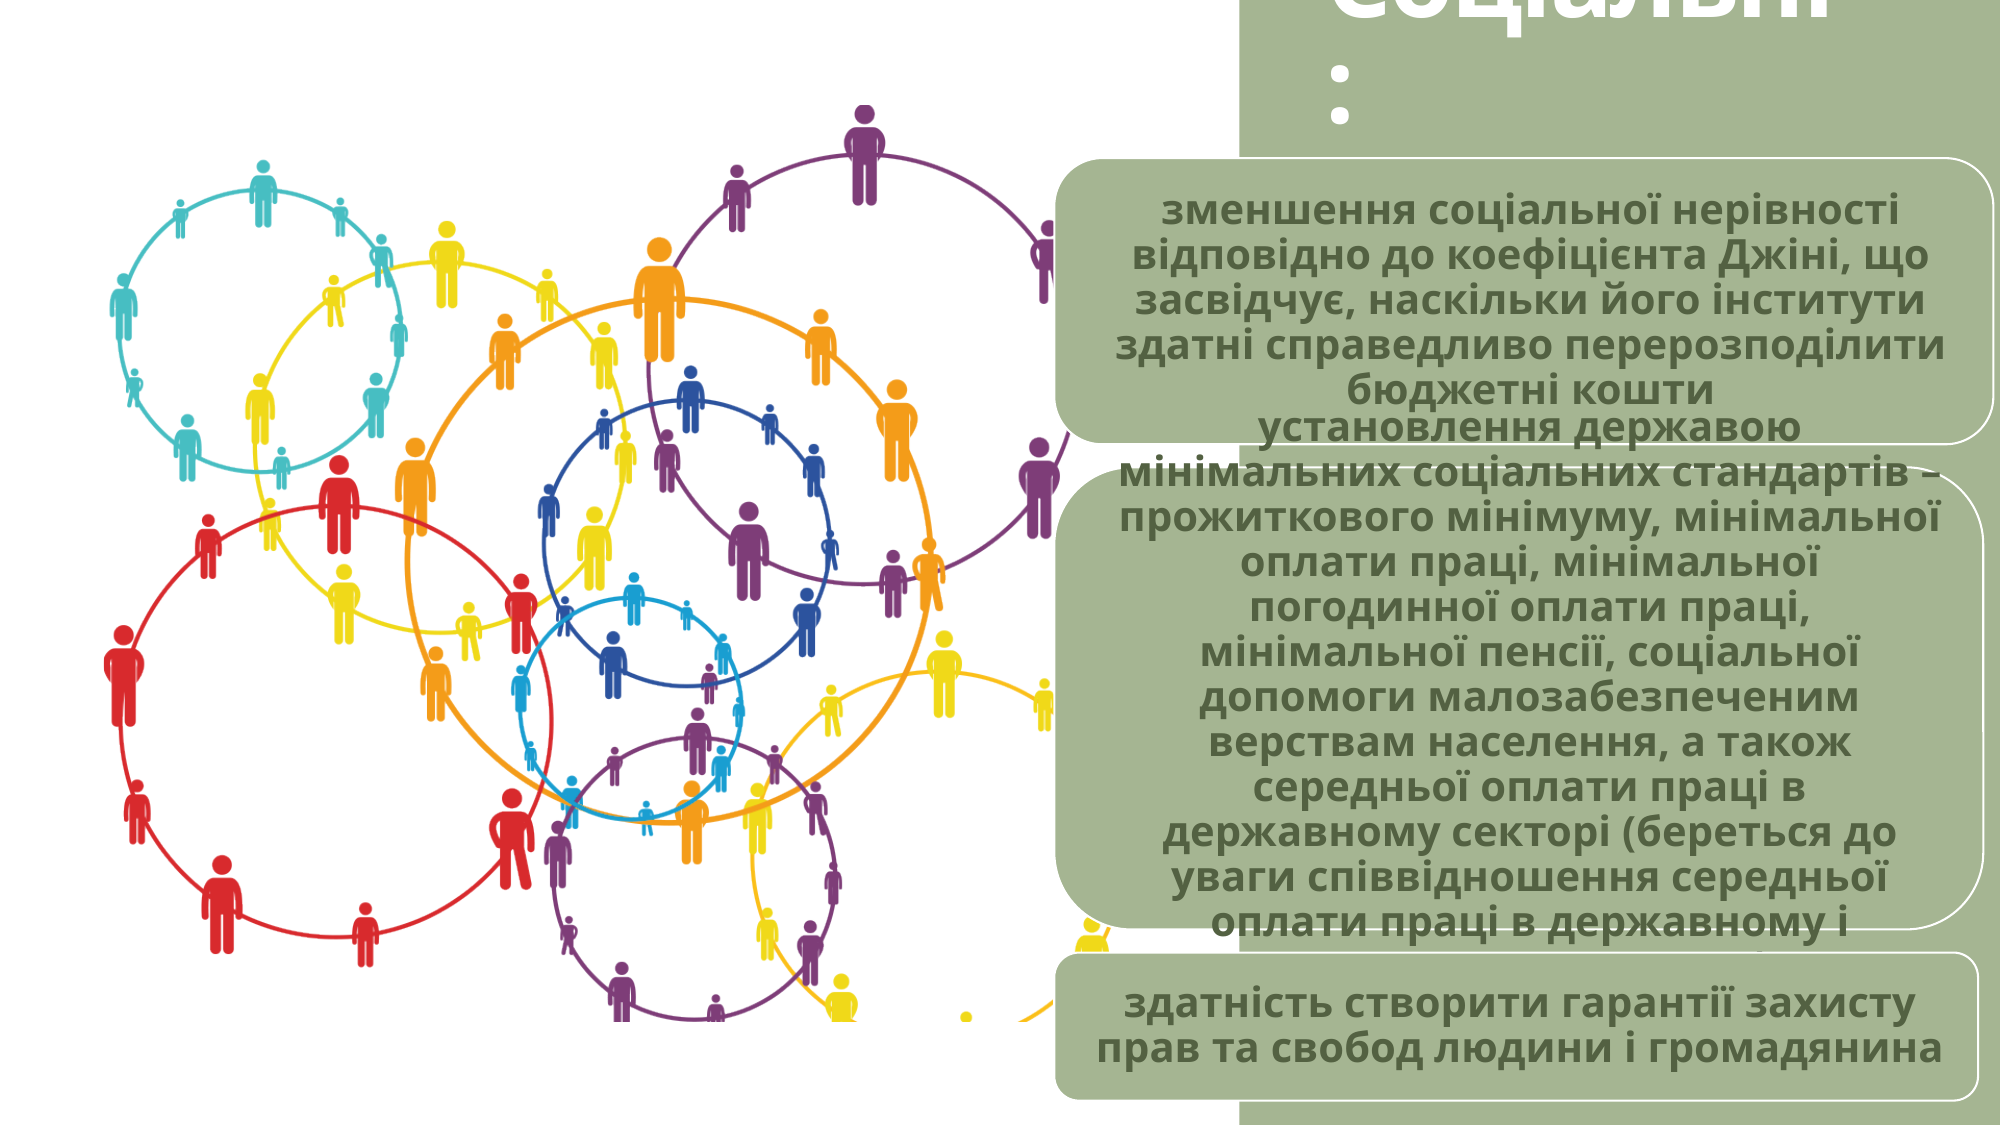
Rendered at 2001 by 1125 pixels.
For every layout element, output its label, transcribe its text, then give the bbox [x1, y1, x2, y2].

title Соціальні: [1310, 57, 1869, 153]
text_box [1238, 1101, 2000, 1125]
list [1047, 157, 2000, 1101]
text_box [1238, 0, 2000, 157]
picture [103, 104, 1135, 1022]
